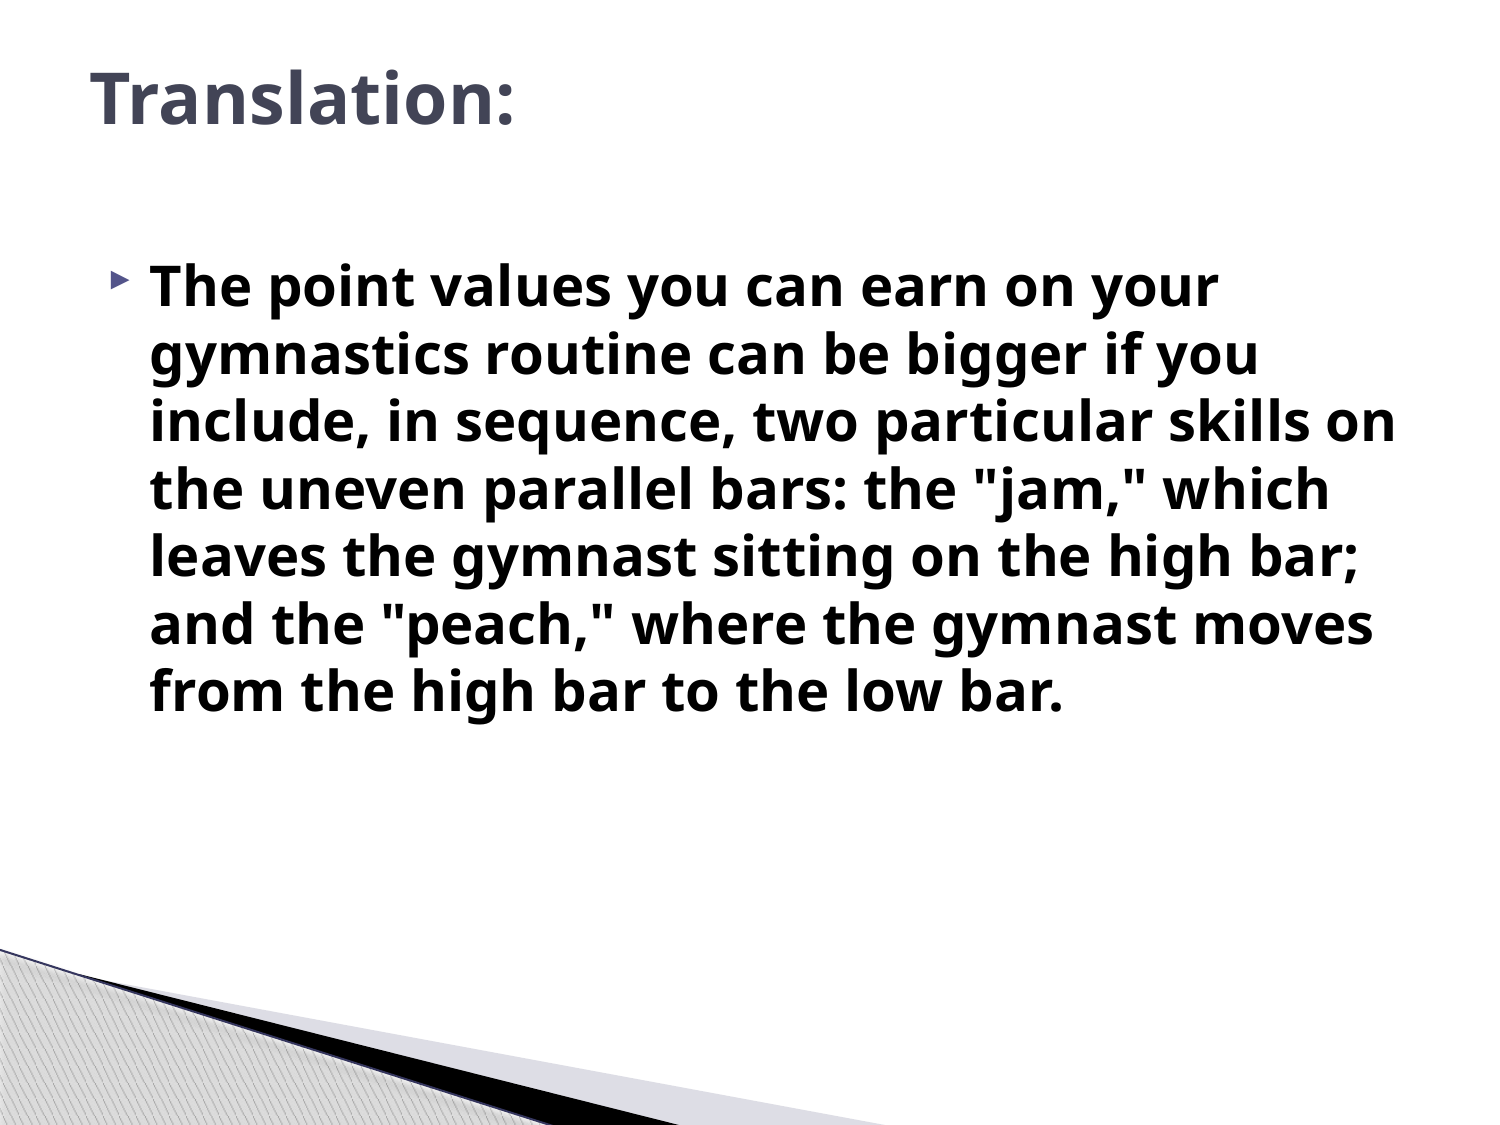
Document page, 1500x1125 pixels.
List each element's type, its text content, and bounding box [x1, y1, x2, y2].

list The point values you can earn on your gymnastics routine can be bigger if you include, in sequence, two particular skills on the uneven parallel bars: the "jam," which leaves the gymnast sitting on the high bar; and the "peach," where the gymnast moves from the high bar to the low bar. [75, 243, 1425, 986]
title Translation: [75, 45, 1425, 233]
